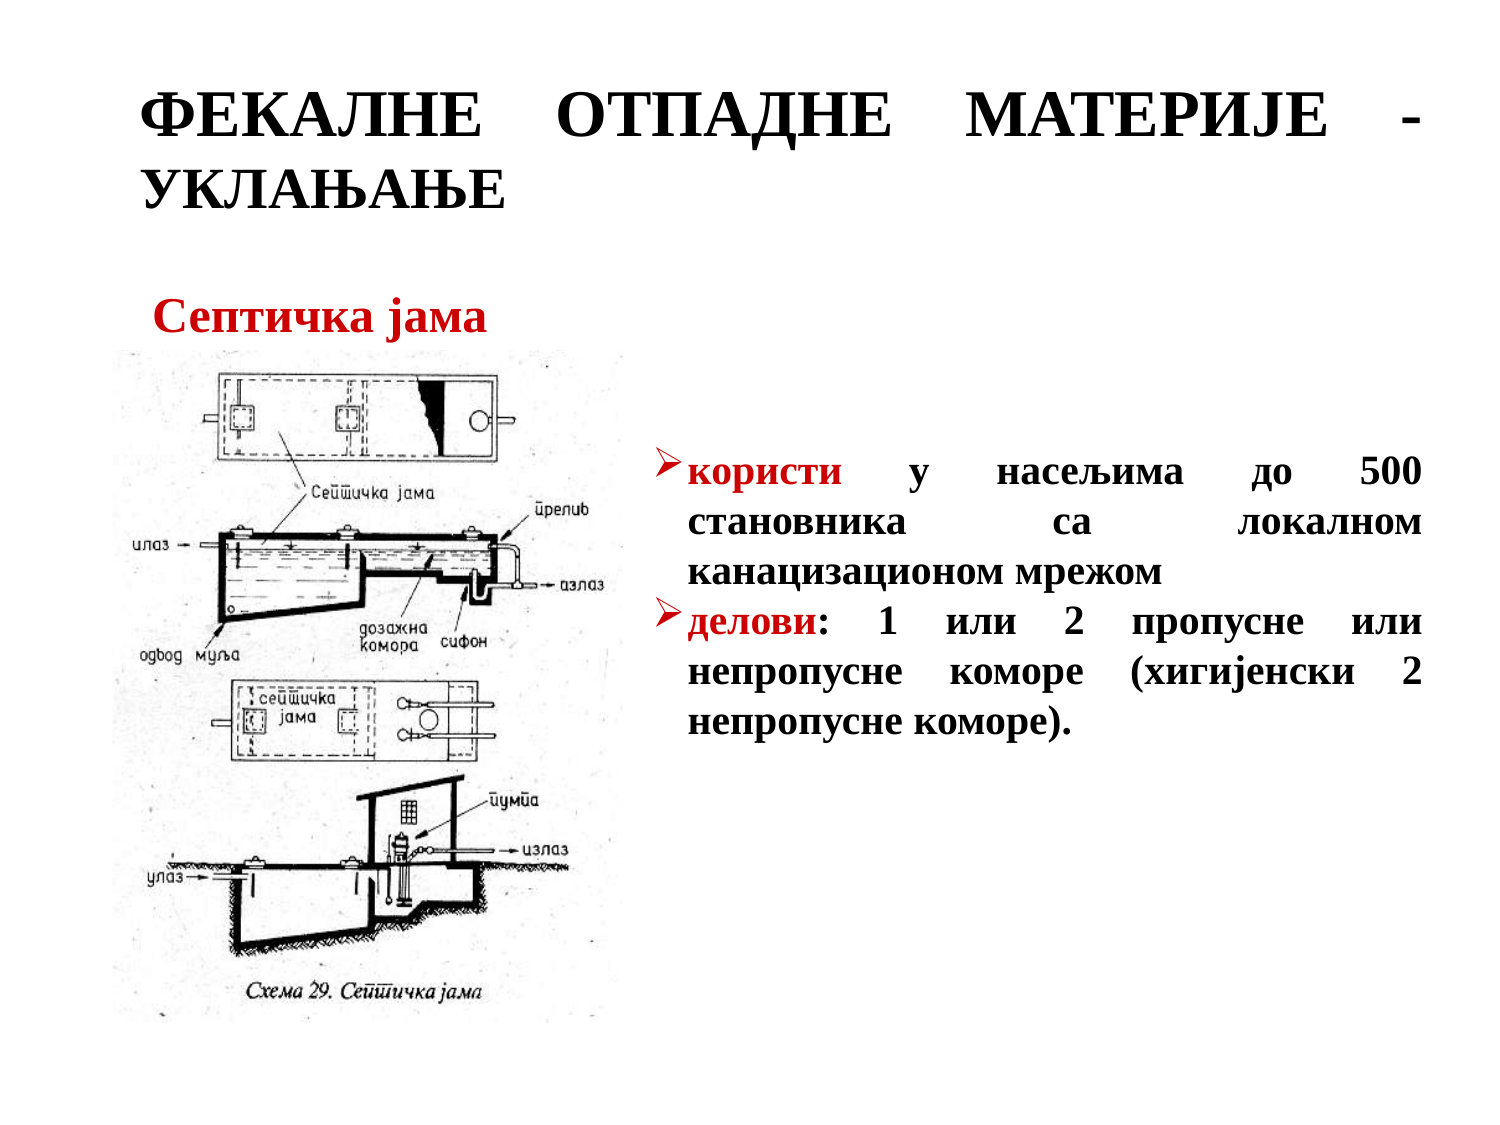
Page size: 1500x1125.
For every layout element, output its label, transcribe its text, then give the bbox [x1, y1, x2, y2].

text_box Септичка јама [137, 274, 575, 348]
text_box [112, 349, 626, 1026]
text_box ФЕКАЛНЕ ОТПАДНЕ МАТЕРИЈЕ - УКЛАЊАЊЕ [125, 62, 1438, 228]
text_box користи у насељима до 500 становника са локалном канацизационом мрежом делови: 1 или 2 пропусне или непропусне коморе (хигијенски 2 непропусне коморе). [637, 435, 1438, 811]
